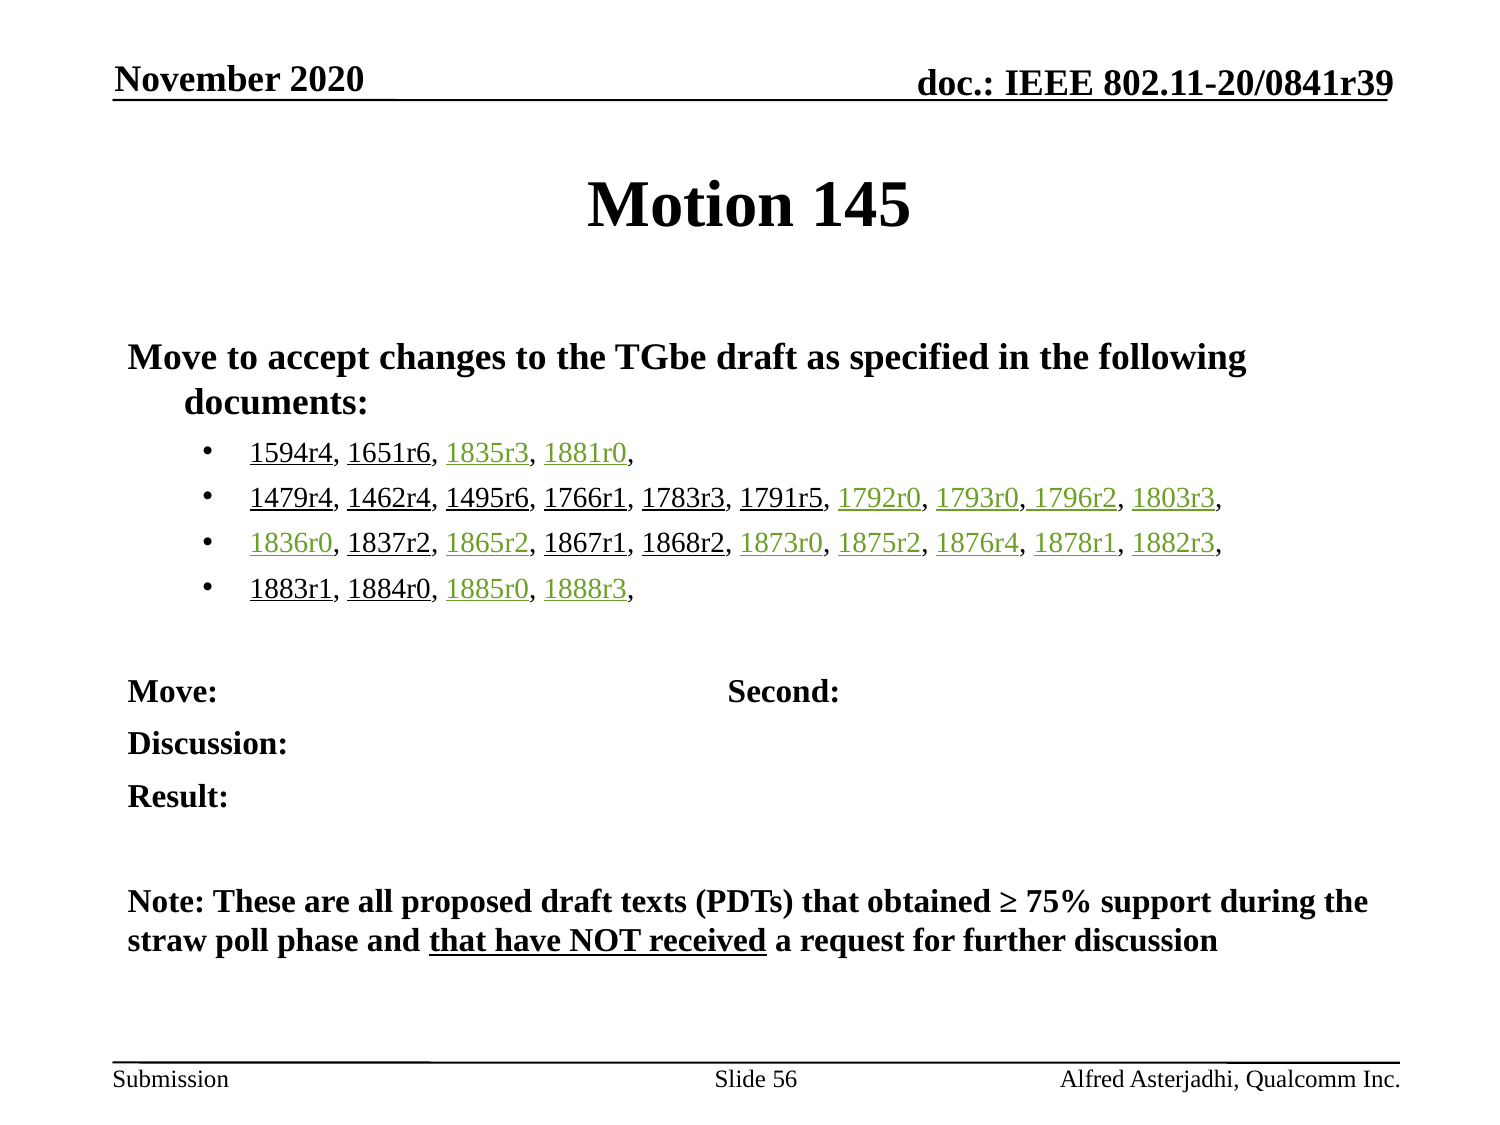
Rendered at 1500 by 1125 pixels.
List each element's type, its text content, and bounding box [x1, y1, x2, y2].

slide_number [114, 54, 423, 100]
slide_number Slide 56 [712, 1061, 800, 1123]
footer Alfred Asterjadhi, Qualcomm Inc. [878, 1061, 1402, 1093]
list Move to accept changes to the TGbe draft as specified in the following documents: 1594r4, 1651r6, 1835r3, 1881r0, 1479r4, 1462r4, 1495r6, 1766r1, 1783r3, 1791r5, 1792r0, 1793r0, 1796r2, 1803r3, 1836r0, 1837r2, 1865r2, 1867r1, 1868r2, 1873r0, 1875r2, 1876r4, 1878r1, 1882r3, 1883r1, 1884r0, 1885r0, 1888r3, Move: Second: Discussion: Result: Note: These are all proposed draft texts (PDTs) that obtained ≥ 75% support during the straw poll phase and that have NOT received a request for further discussion [112, 324, 1388, 1051]
title Motion 145 [112, 112, 1388, 288]
